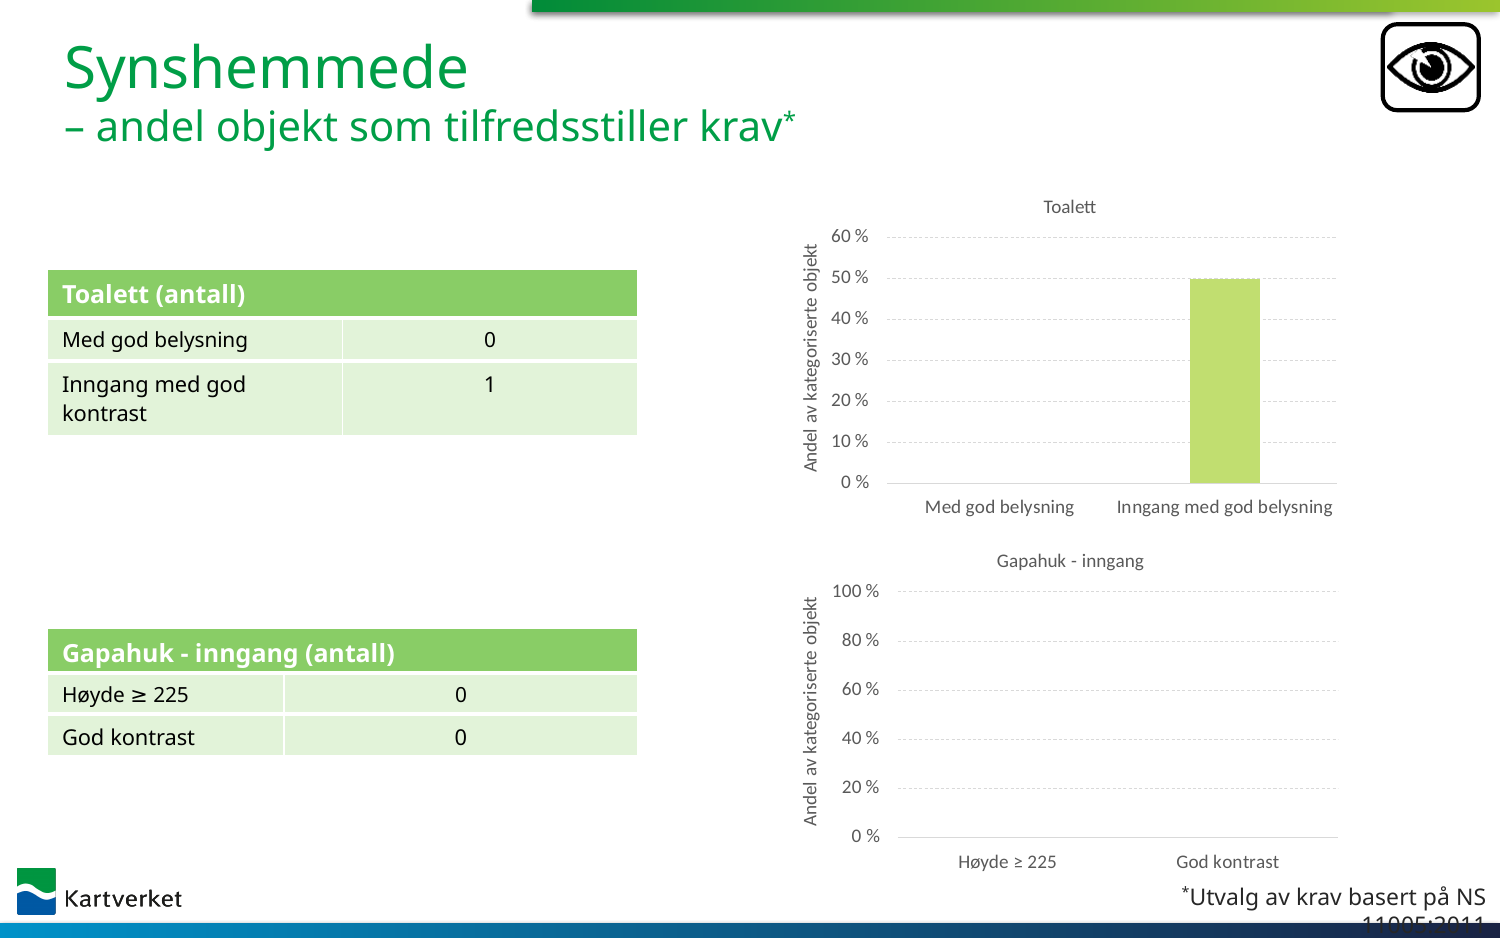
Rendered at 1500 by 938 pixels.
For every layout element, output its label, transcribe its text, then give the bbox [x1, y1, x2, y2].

text_box *Utvalg av krav basert på NS 11005:2011 [1068, 873, 1500, 938]
table_header Gapahuk - inngang (antall) [48, 629, 637, 671]
picture [791, 541, 1349, 880]
table_cell Med god belysning [48, 320, 342, 359]
picture [791, 187, 1348, 526]
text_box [1382, 24, 1480, 111]
table_cell 0 [343, 320, 637, 359]
table_cell 0 [285, 675, 637, 712]
table_cell Høyde ≥ 225 [48, 675, 283, 712]
table_cell 1 [343, 363, 637, 435]
table_header Toalett (antall) [48, 270, 637, 316]
table_cell God kontrast [48, 716, 283, 755]
table_cell 0 [285, 716, 637, 755]
text_box Synshemmede – andel objekt som tilfredsstiller krav* [49, 24, 1431, 158]
table_cell Inngang med god kontrast [48, 363, 342, 435]
